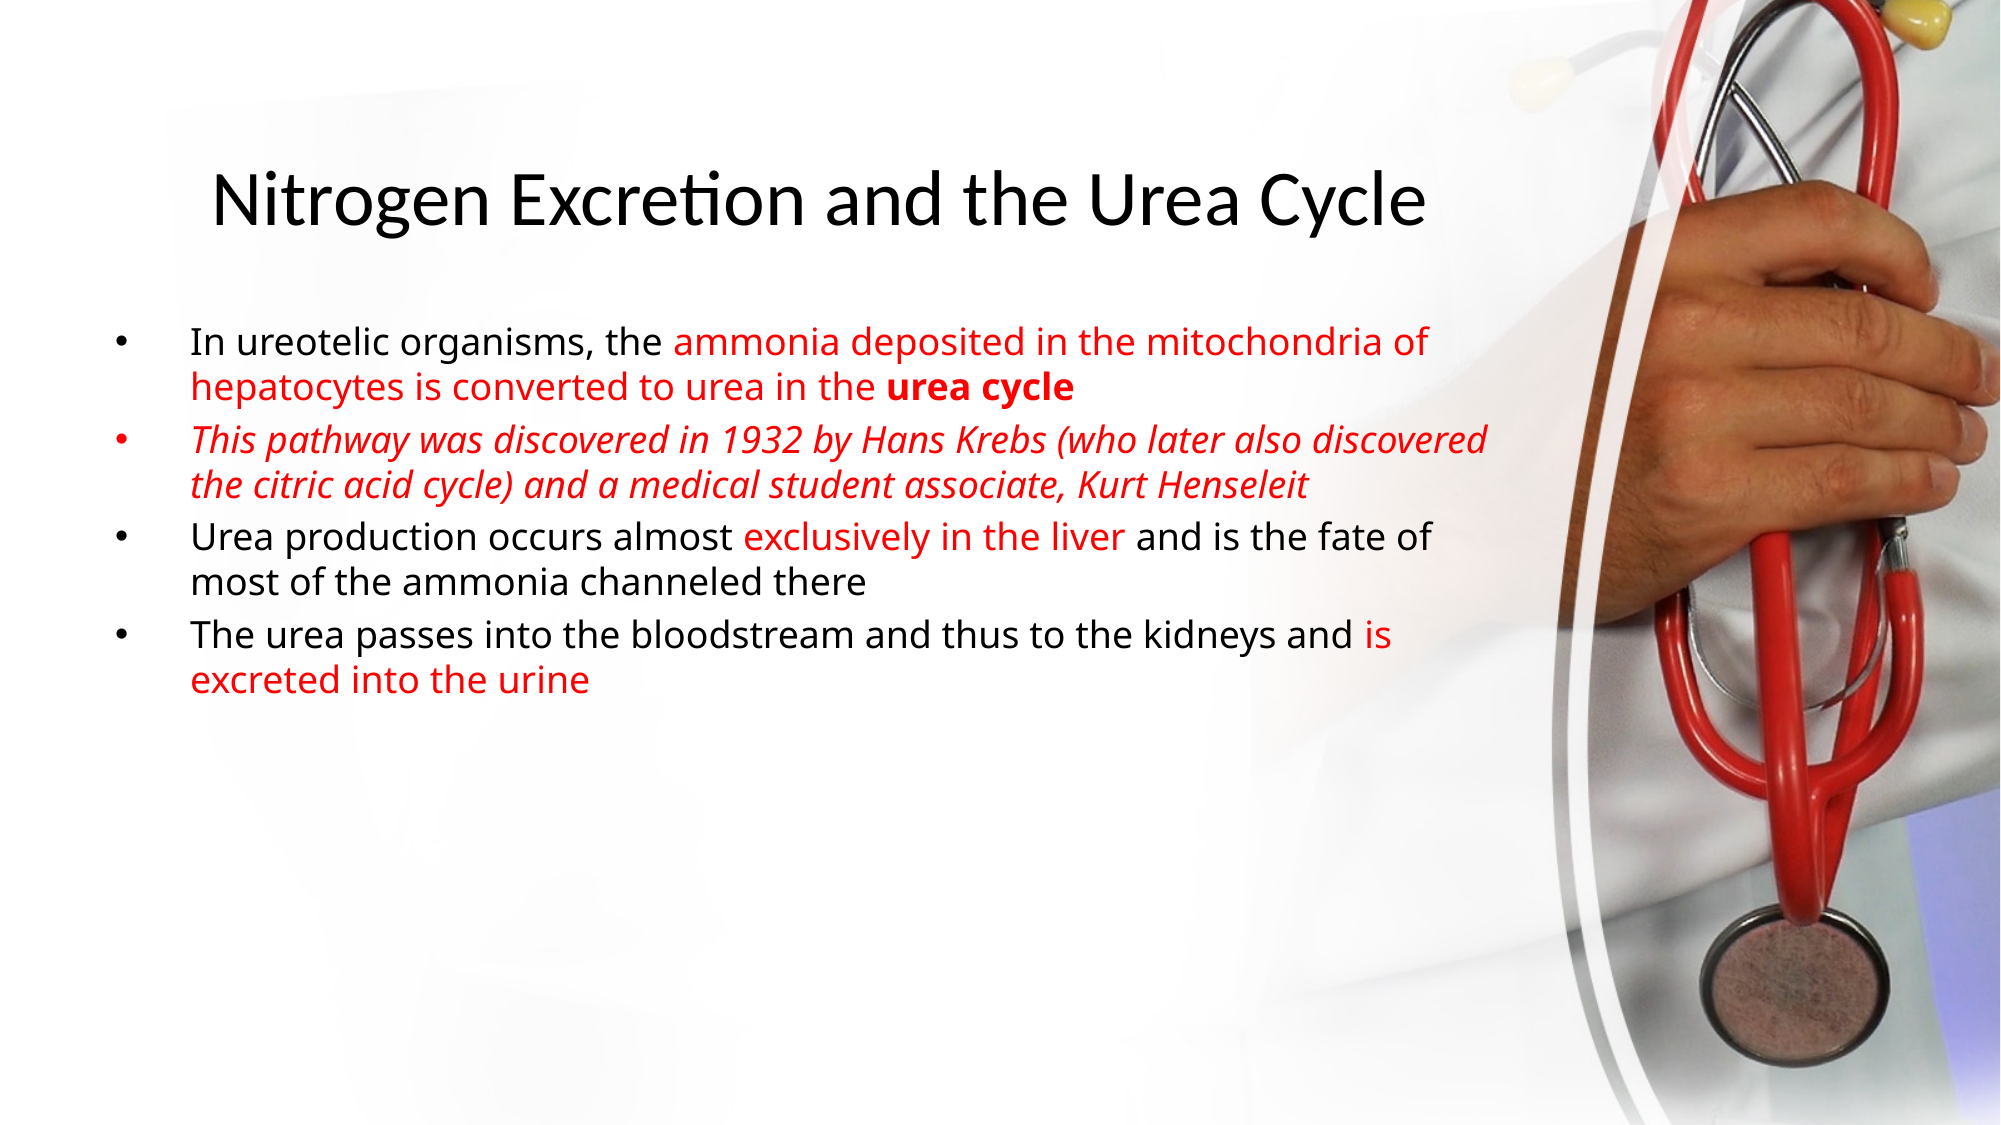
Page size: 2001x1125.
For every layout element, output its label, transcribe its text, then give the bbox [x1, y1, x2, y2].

list In ureotelic organisms, the ammonia deposited in the mitochondria of hepatocytes is converted to urea in the urea cycle This pathway was discovered in 1932 by Hans Krebs (who later also discovered the citric acid cycle) and a medical student associate, Kurt Henseleit Urea production occurs almost exclusively in the liver and is the fate of most of the ammonia channeled there The urea passes into the bloodstream and thus to the kidneys and is excreted into the urine [100, 310, 1537, 1043]
picture [0, 0, 2001, 1125]
title Nitrogen Excretion and the Urea Cycle [99, 110, 1540, 278]
